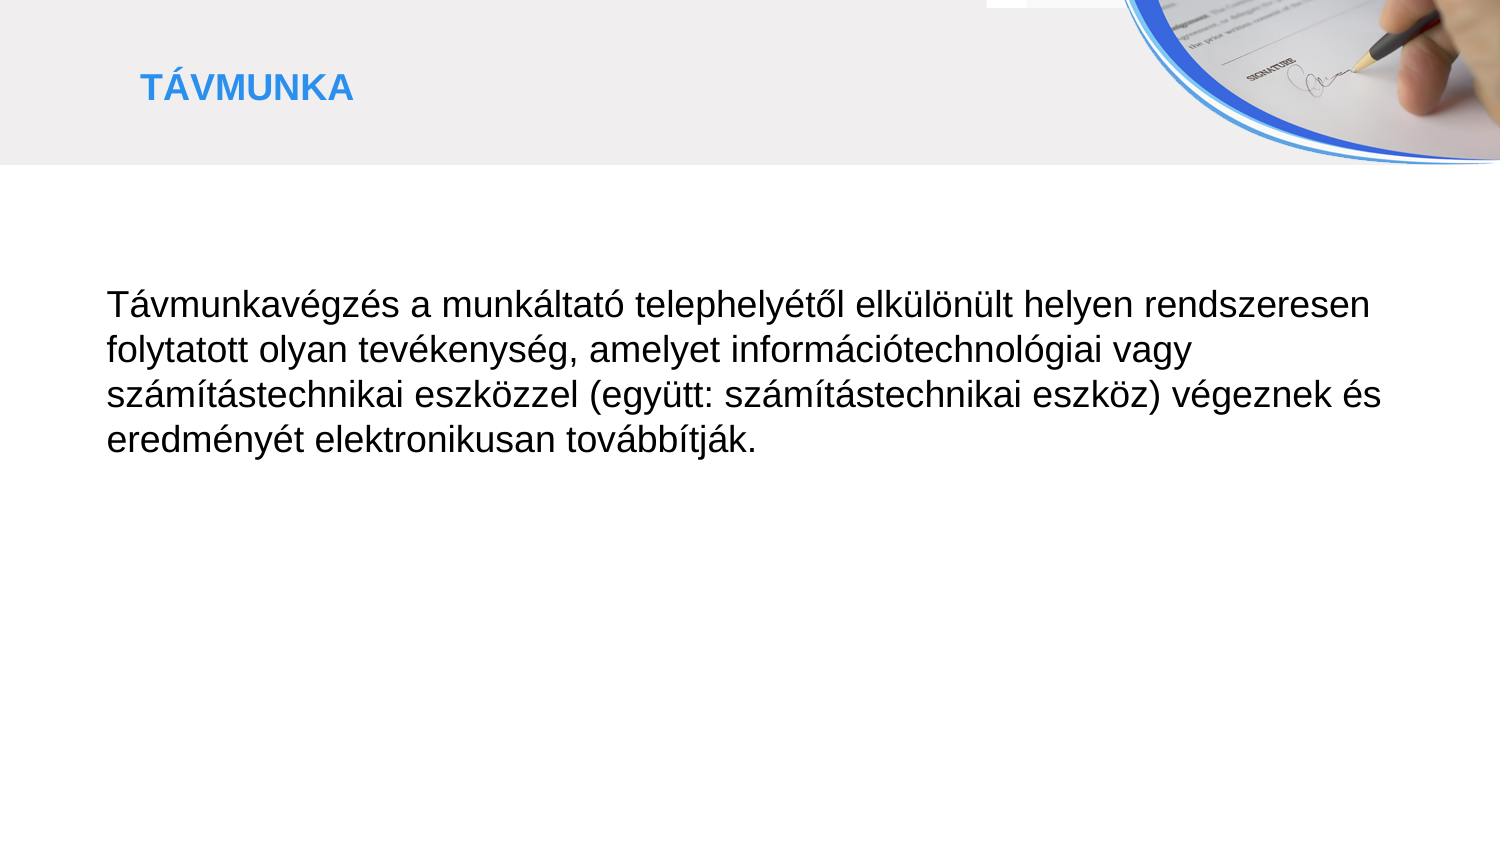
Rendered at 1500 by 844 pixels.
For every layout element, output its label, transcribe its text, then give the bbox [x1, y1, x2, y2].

text_box TÁVMUNKA [125, 55, 370, 161]
picture [0, 0, 1500, 844]
text_box Távmunkavégzés a munkáltató telephelyétől elkülönült helyen rendszeresen folytatott olyan tevékenység, amelyet információtechnológiai vagy számítástechnikai eszközzel (együtt: számítástechnikai eszköz) végeznek és eredményét elektronikusan továbbítják. [91, 232, 1403, 468]
